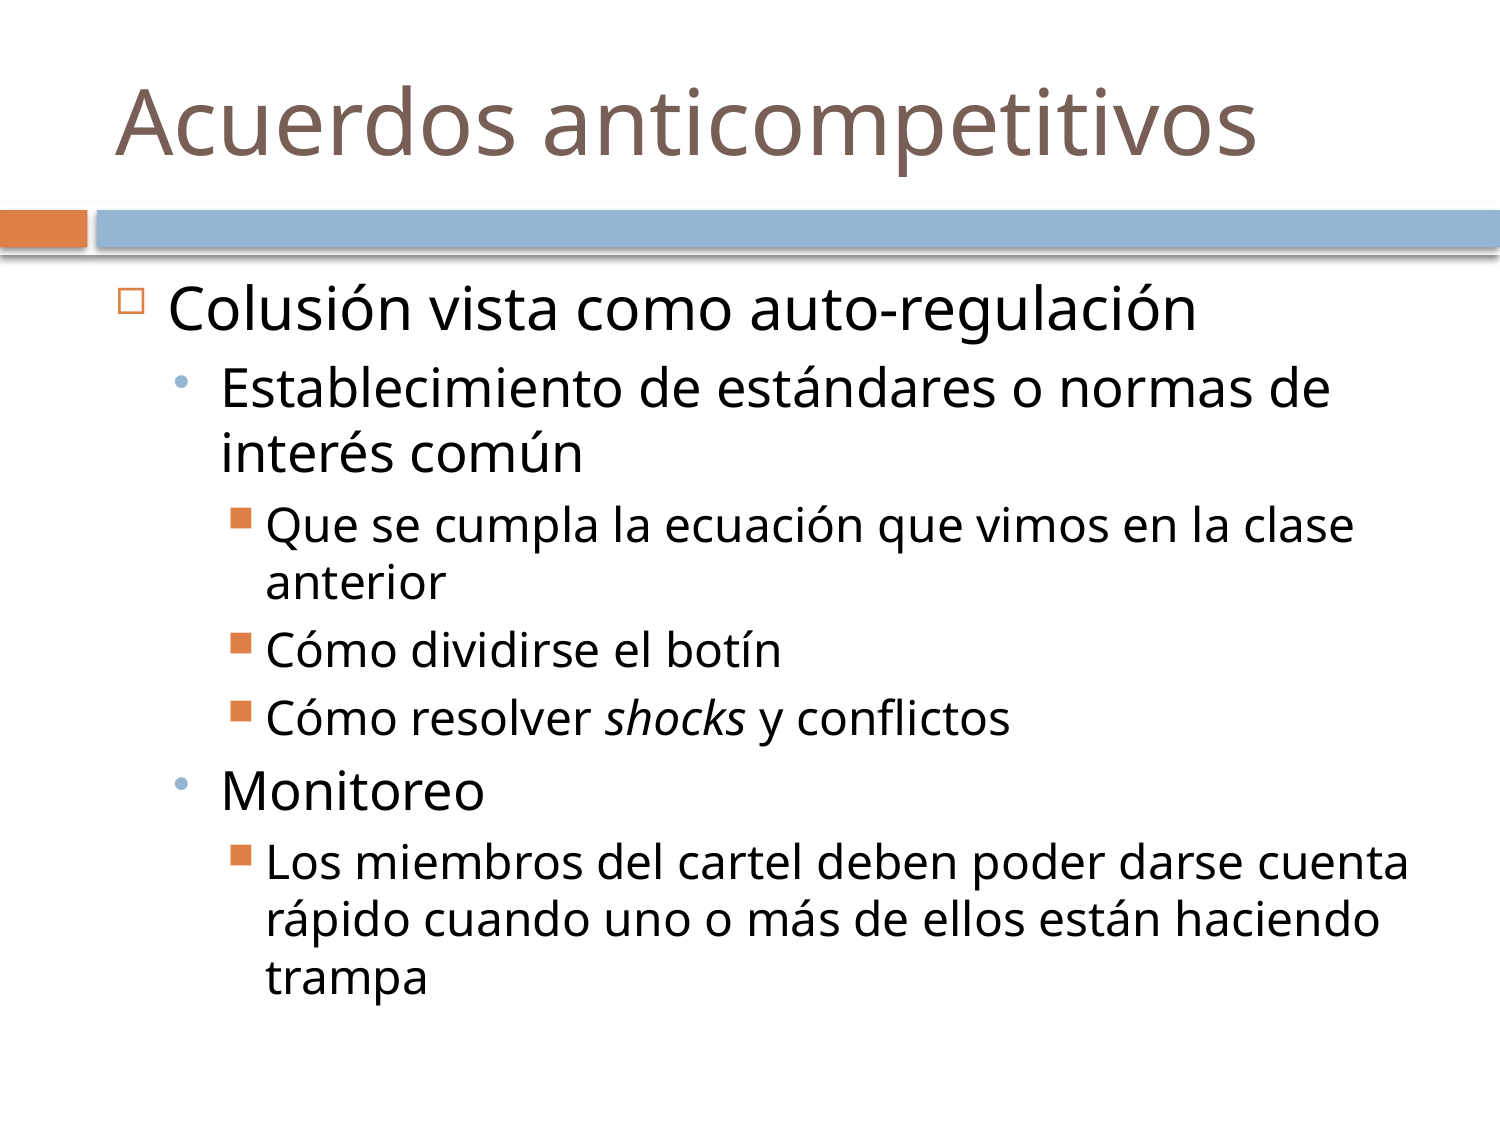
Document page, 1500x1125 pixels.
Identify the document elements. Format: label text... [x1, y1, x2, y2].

title Acuerdos anticompetitivos [100, 37, 1438, 200]
list Colusión vista como auto-regulación Establecimiento de estándares o normas de interés común Que se cumpla la ecuación que vimos en la clase anterior Cómo dividirse el botín Cómo resolver shocks y conflictos Monitoreo Los miembros del cartel deben poder darse cuenta rápido cuando uno o más de ellos están haciendo trampa [100, 262, 1438, 1000]
